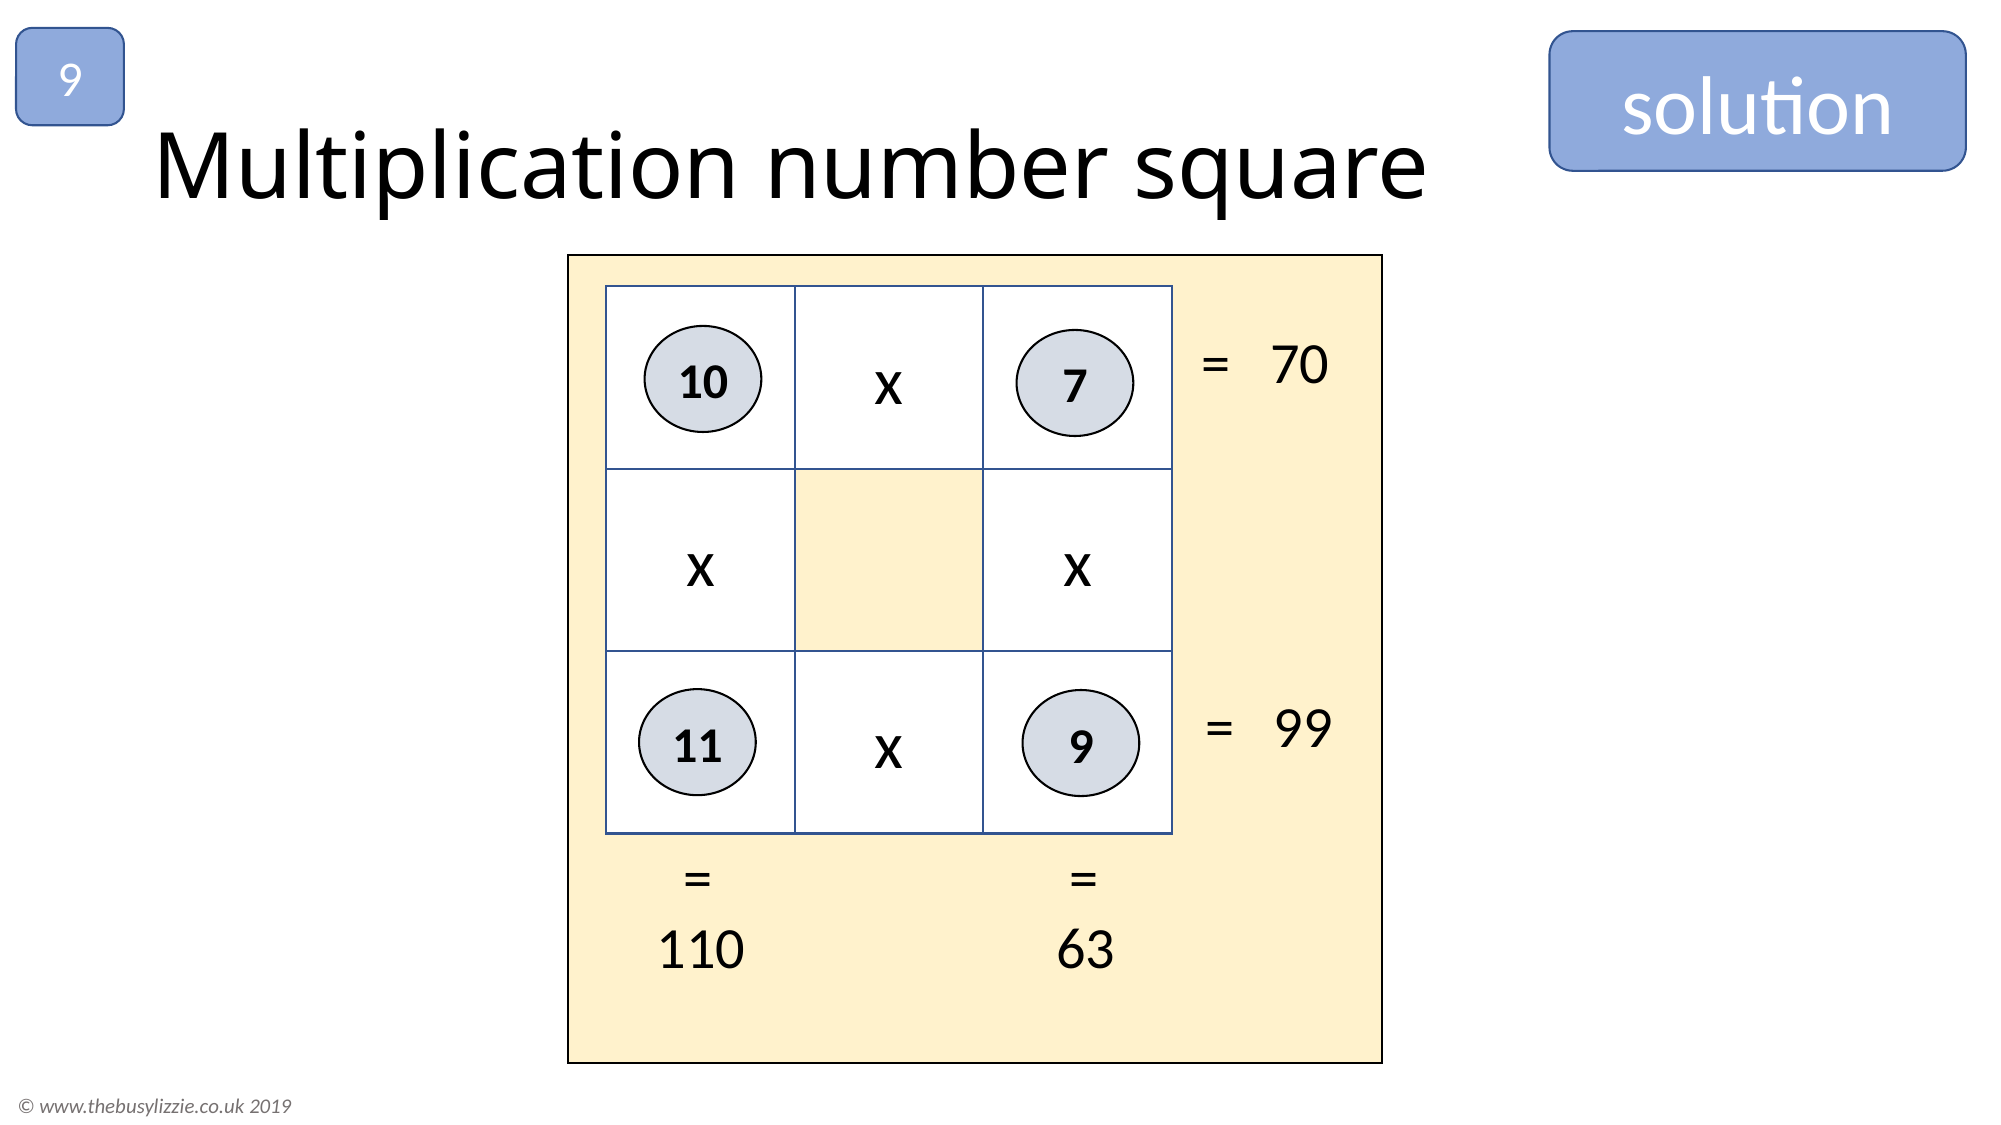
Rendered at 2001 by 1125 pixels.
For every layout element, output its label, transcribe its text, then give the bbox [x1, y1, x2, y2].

text_box solution [1548, 30, 1967, 172]
text_box 9 [14, 26, 125, 127]
text_box © www.thebusylizzie.co.uk 2019 [2, 1085, 311, 1125]
title Multiplication number square [137, 59, 1863, 278]
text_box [567, 255, 1432, 1064]
